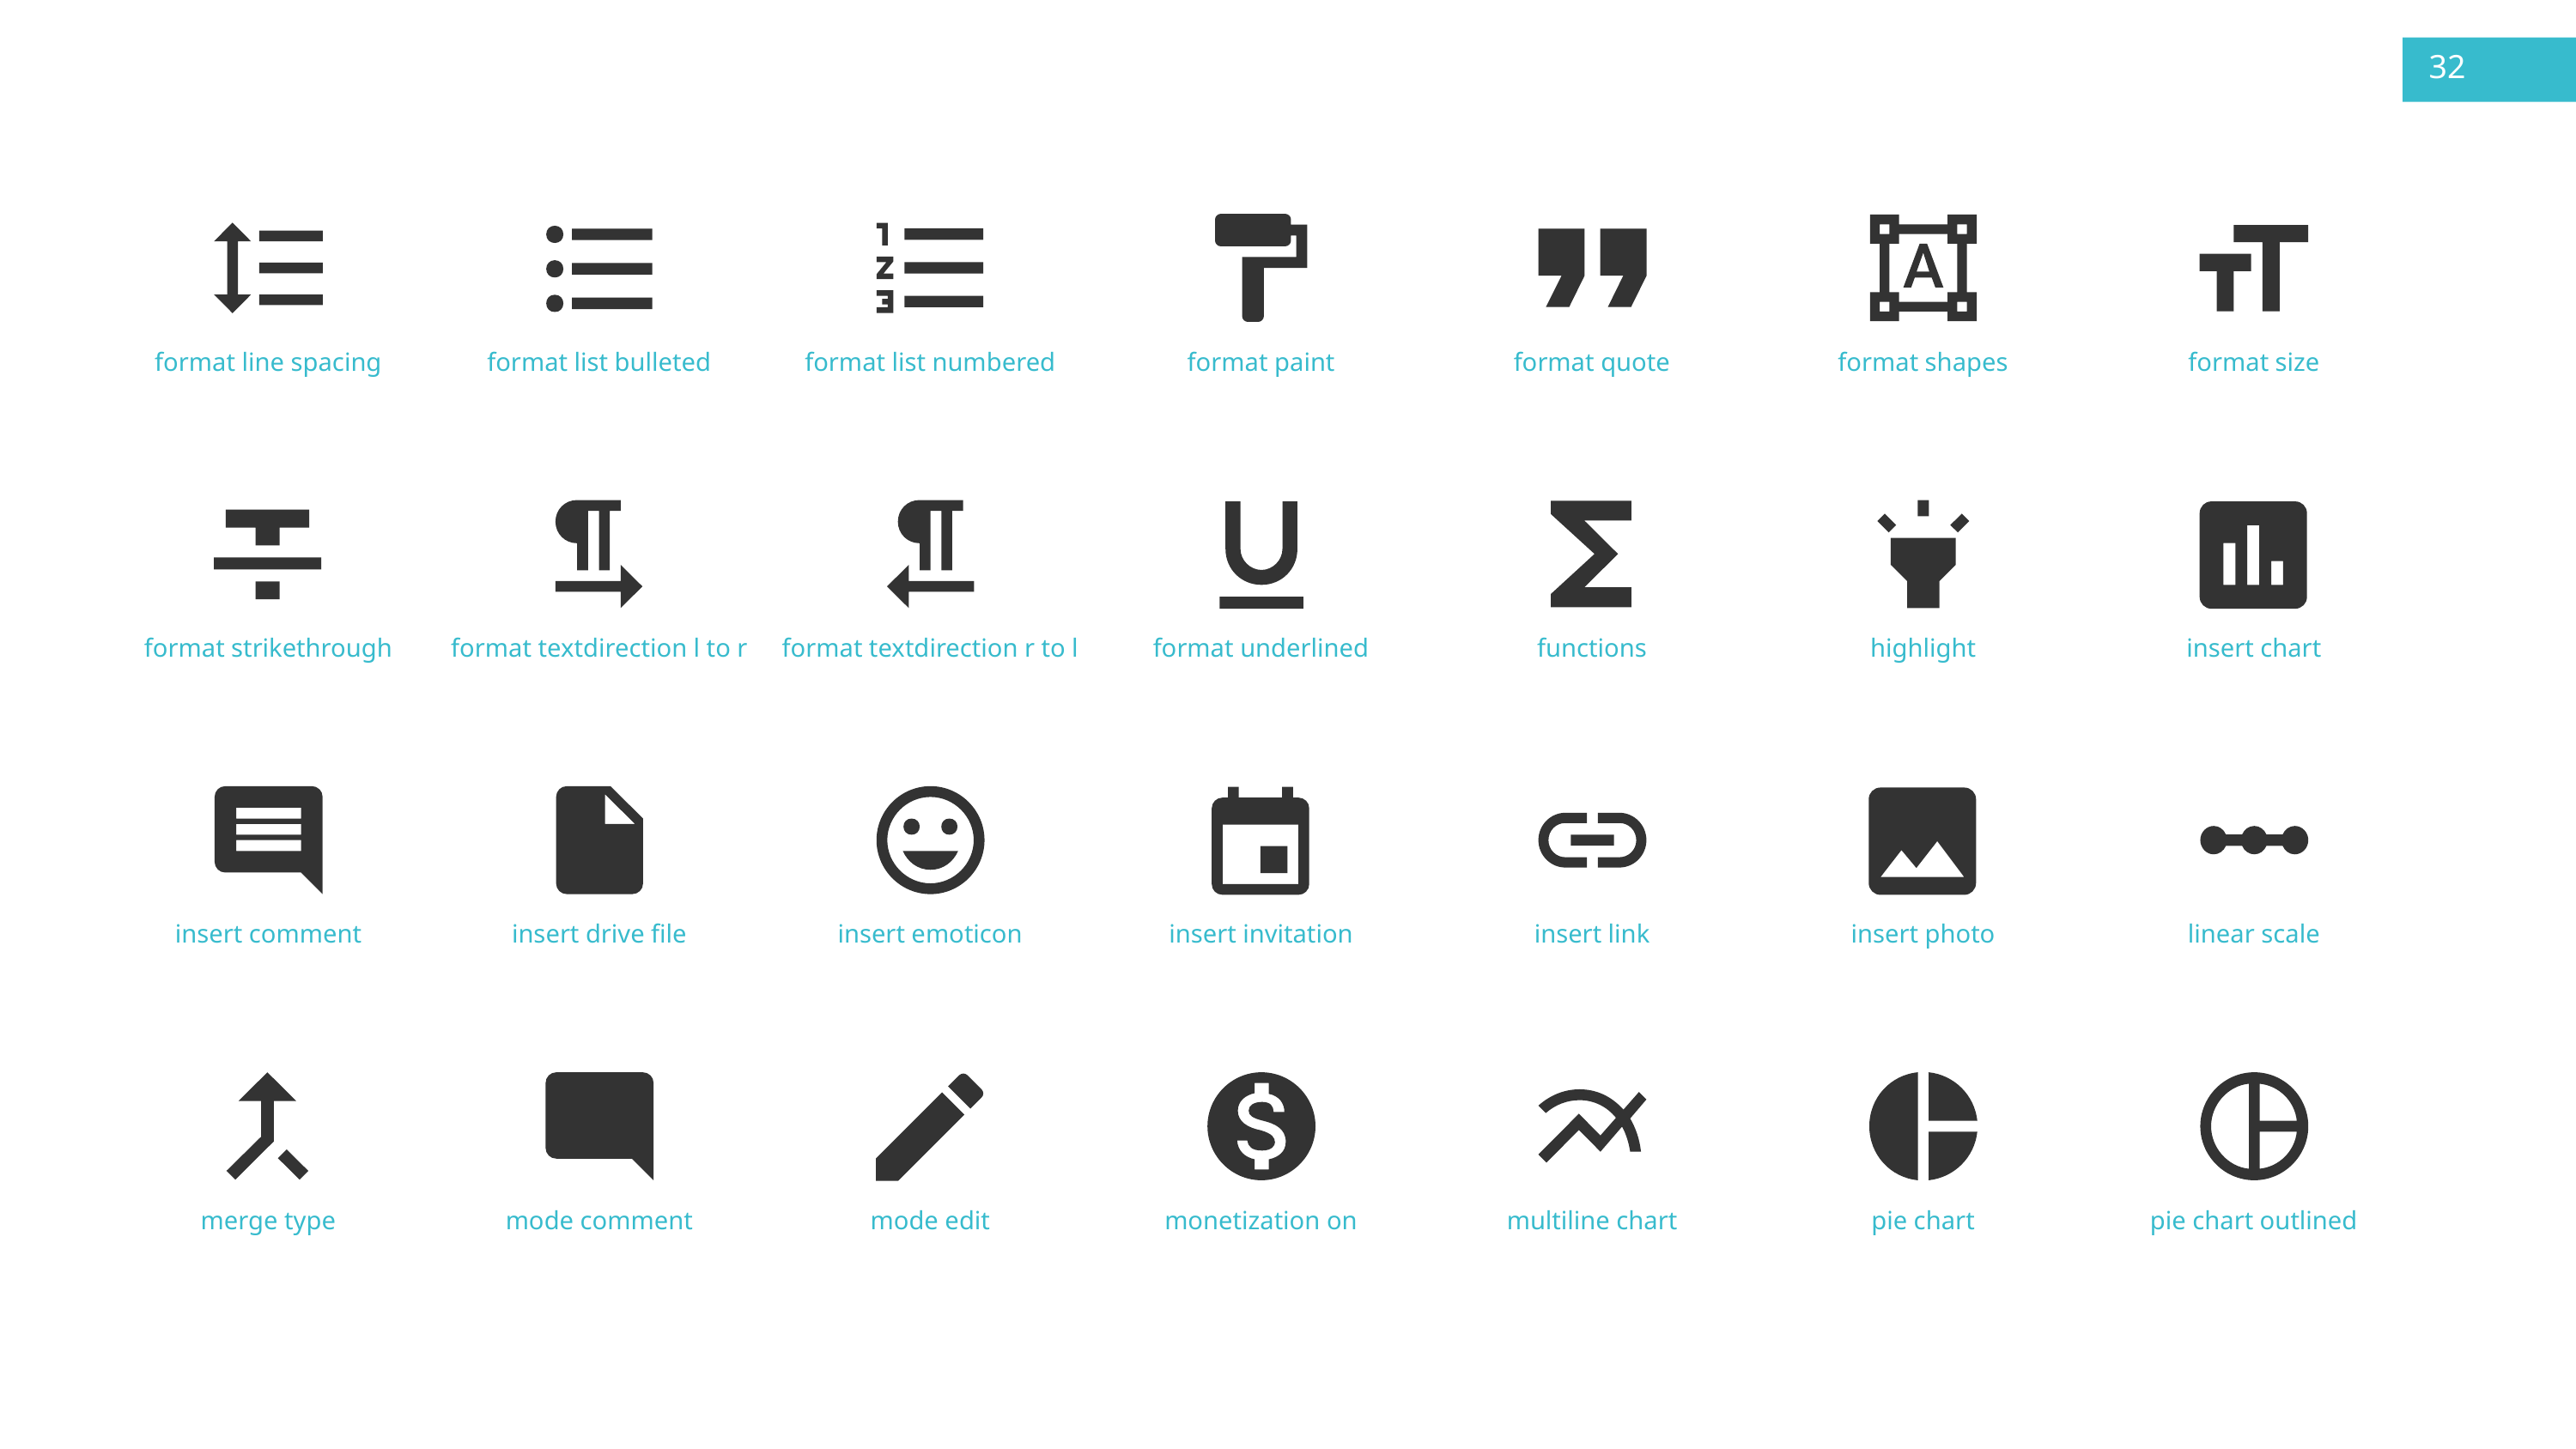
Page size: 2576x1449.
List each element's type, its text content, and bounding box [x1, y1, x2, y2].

text_box [1538, 1088, 1647, 1163]
text_box format line spacing [89, 339, 420, 383]
text_box [904, 228, 984, 240]
text_box [2233, 225, 2309, 312]
text_box [1571, 834, 1614, 846]
text_box insert drive file [420, 912, 750, 955]
text_box [258, 262, 323, 274]
text_box format textdirection r to l [750, 626, 1082, 669]
text_box [2200, 826, 2309, 855]
text_box insert emoticon [750, 912, 1082, 955]
text_box [572, 263, 653, 275]
text_box [2199, 501, 2307, 609]
text_box [225, 509, 310, 546]
text_box [1212, 786, 1309, 895]
text_box [1597, 812, 1647, 868]
text_box [1929, 1131, 1978, 1180]
text_box [556, 785, 643, 894]
text_box [546, 260, 564, 278]
text_box format strikethrough [89, 626, 420, 669]
text_box format list bulleted [420, 339, 750, 383]
text_box [258, 294, 323, 306]
text_box [255, 581, 280, 600]
text_box [214, 785, 323, 894]
text_box [1877, 513, 1897, 533]
text_box [876, 785, 985, 894]
text_box [2199, 253, 2251, 312]
text_box [904, 295, 984, 307]
text_box linear scale [2075, 912, 2433, 955]
text_box [1600, 228, 1647, 307]
text_box [1869, 214, 1978, 322]
text_box [1207, 1072, 1316, 1180]
text_box [897, 500, 963, 571]
text_box format underlined [1082, 626, 1413, 669]
text_box format paint [1082, 339, 1413, 383]
text_box [904, 262, 984, 274]
text_box [226, 1072, 296, 1180]
text_box mode comment [420, 1197, 750, 1241]
text_box insert comment [89, 912, 420, 955]
text_box [1950, 513, 1970, 533]
text_box insert photo [1744, 912, 2075, 955]
text_box [876, 222, 888, 246]
text_box [1225, 501, 1297, 585]
text_box [948, 1073, 984, 1109]
text_box [887, 564, 975, 609]
text_box [876, 256, 894, 280]
text_box monetization on [1082, 1197, 1413, 1241]
text_box [1551, 500, 1631, 608]
text_box format size [2075, 339, 2433, 383]
text_box [876, 290, 894, 313]
text_box [545, 1072, 654, 1180]
text_box format list numbered [750, 339, 1082, 383]
text_box merge type [89, 1197, 420, 1241]
text_box [214, 222, 252, 313]
text_box [555, 500, 621, 571]
text_box [2200, 1072, 2309, 1180]
text_box [277, 1149, 309, 1180]
text_box [572, 228, 653, 240]
text_box [1538, 812, 1588, 868]
text_box [572, 297, 653, 310]
text_box [214, 557, 322, 570]
text_box [1929, 1072, 1978, 1121]
text_box [1917, 500, 1929, 517]
text_box functions [1413, 626, 1744, 669]
text_box [555, 564, 643, 609]
text_box [1868, 787, 1977, 895]
text_box pie chart outlined [2075, 1197, 2433, 1241]
text_box [876, 1092, 965, 1181]
text_box [546, 225, 564, 244]
text_box [546, 294, 564, 312]
text_box pie chart [1744, 1197, 2075, 1241]
text_box mode edit [750, 1197, 1082, 1241]
slide_number 32 [2415, 35, 2502, 100]
text_box [1869, 1072, 1918, 1180]
text_box format textdirection l to r [420, 626, 750, 669]
text_box highlight [1744, 626, 2075, 669]
text_box [1219, 597, 1303, 609]
text_box [258, 230, 323, 242]
text_box insert invitation [1082, 912, 1413, 955]
text_box format quote [1413, 339, 1744, 383]
text_box insert chart [2075, 626, 2433, 669]
text_box insert link [1413, 912, 1744, 955]
text_box [1215, 214, 1308, 322]
text_box [1890, 537, 1956, 609]
text_box multiline chart [1413, 1197, 1744, 1241]
text_box [1538, 228, 1585, 307]
text_box format shapes [1744, 339, 2075, 383]
